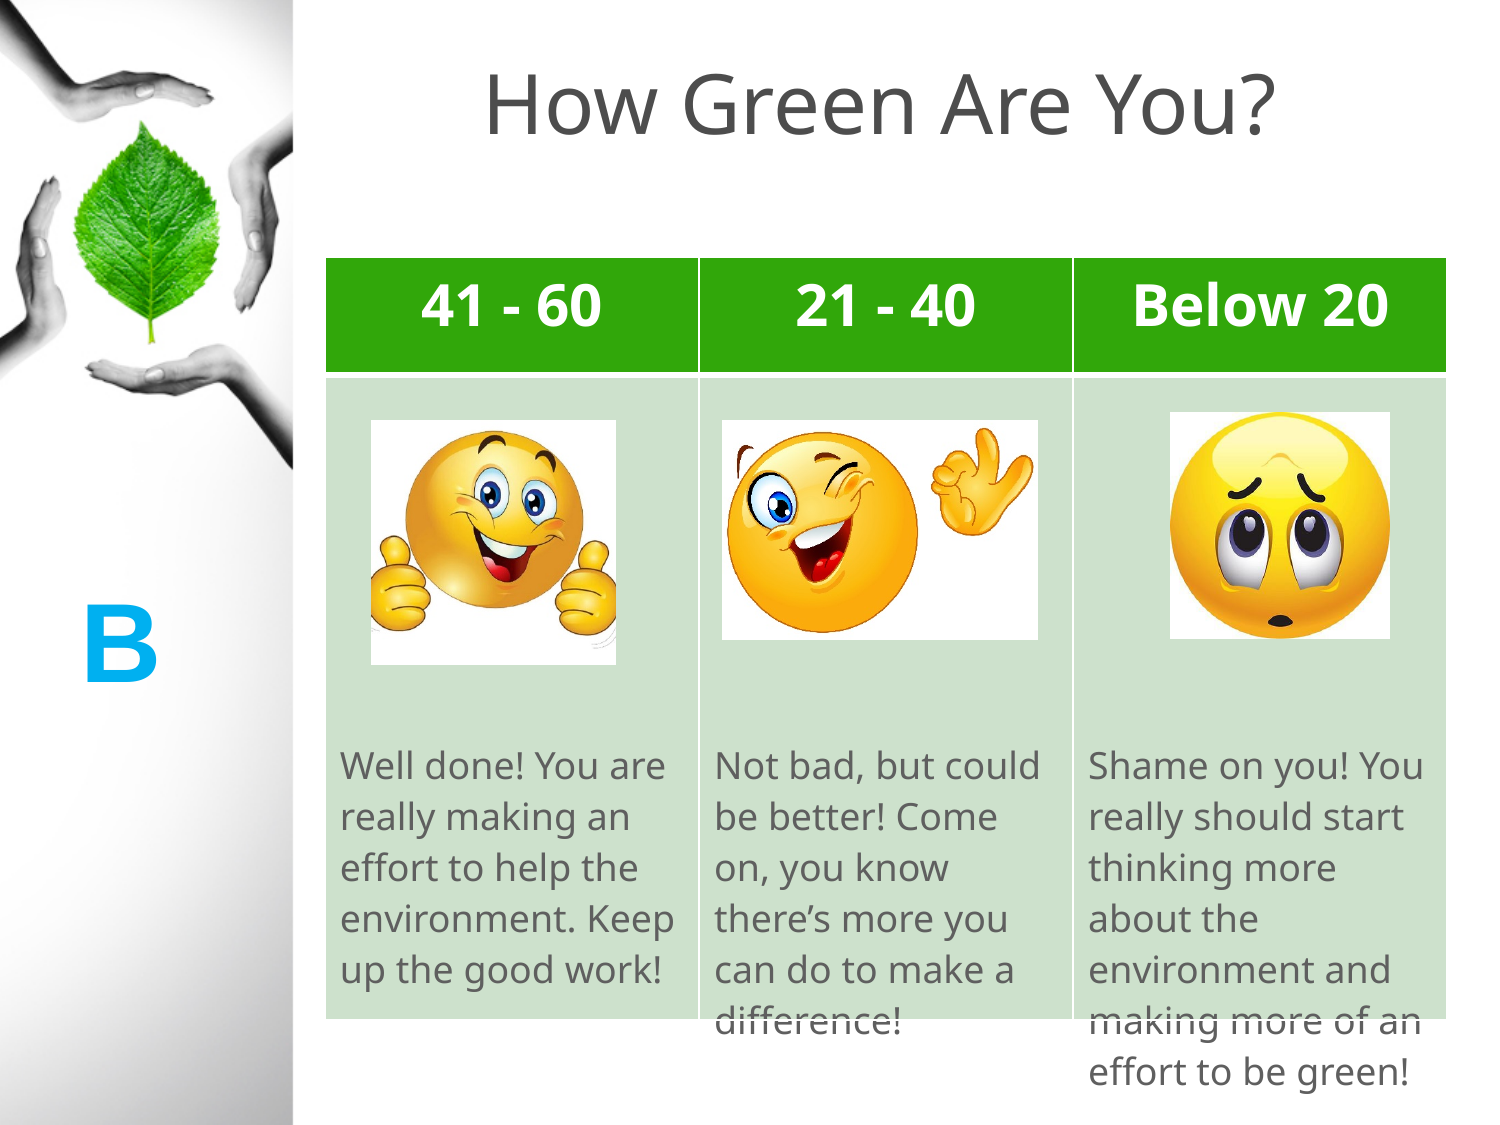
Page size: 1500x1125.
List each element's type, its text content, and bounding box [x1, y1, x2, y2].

table_header 21 - 40 [700, 258, 1072, 372]
table_cell Well done! You are really making an effort to help the environment. Keep up the good work! [326, 378, 698, 1019]
table_cell Not bad, but could be better! Come on, you know there’s more you can do to make a difference! [700, 378, 1072, 1019]
text_box B [65, 562, 177, 713]
table_cell Shame on you! You really should start thinking more about the environment and making more of an effort to be green! [1074, 378, 1446, 1019]
title How Green Are You? [311, 42, 1449, 161]
picture [0, 0, 1500, 1125]
table_header Below 20 [1074, 258, 1446, 372]
table_header 41 - 60 [326, 258, 698, 372]
